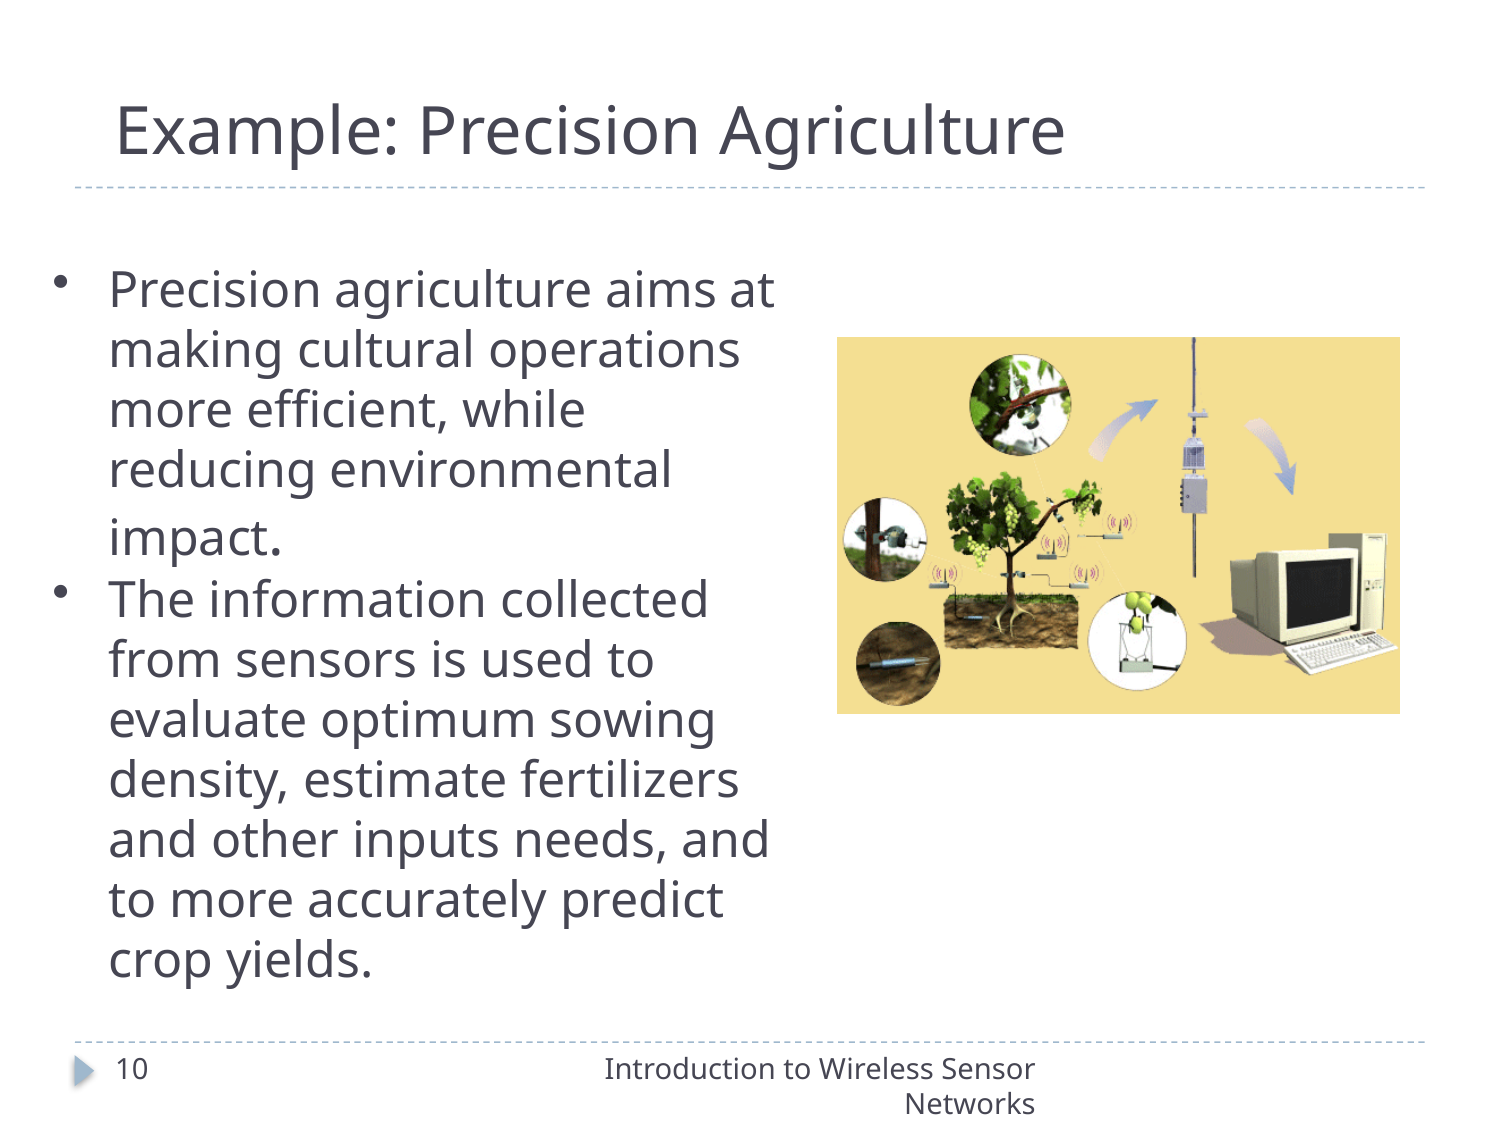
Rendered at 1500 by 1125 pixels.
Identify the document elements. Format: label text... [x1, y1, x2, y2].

title Example: Precision Agriculture [99, 0, 1250, 176]
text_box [837, 337, 1401, 714]
footer Introduction to Wireless Sensor Networks [475, 1042, 1051, 1103]
text_box Precision agriculture aims at making cultural operations more efficient, while reducing environmental impact. The information collected from sensors is used to evaluate optimum sowing density, estimate fertilizers and other inputs needs, and to more accurately predict crop yields. [37, 249, 813, 995]
slide_number 10 [100, 1042, 426, 1103]
